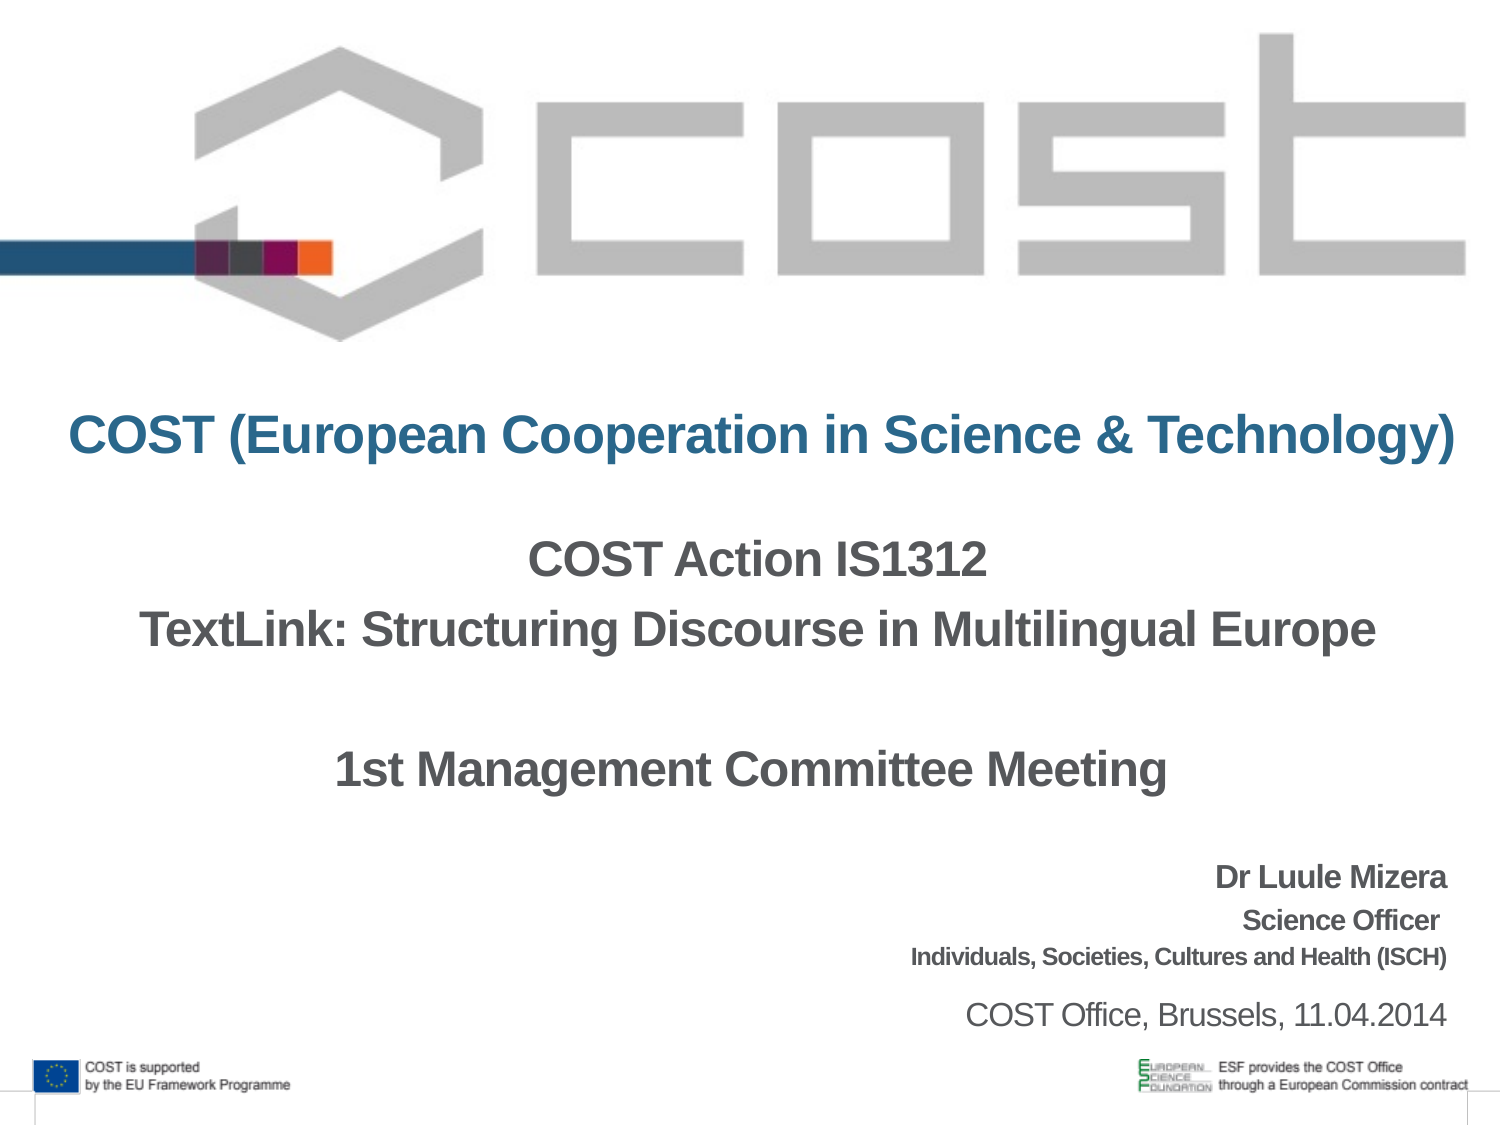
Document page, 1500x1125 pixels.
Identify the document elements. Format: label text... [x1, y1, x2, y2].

list COST (European Cooperation in Science & Technology) [53, 391, 1484, 648]
list Dr Luule Mizera Science Officer Individuals, Societies, Cultures and Health (ISCH) [521, 847, 1463, 985]
picture [0, 0, 1500, 342]
list COST Office, Brussels, 11.04.2014 [521, 985, 1463, 1058]
list COST Action IS1312 TextLink: Structuring Discourse in Multilingual Europe 1st Management Committee Meeting [53, 519, 1463, 797]
